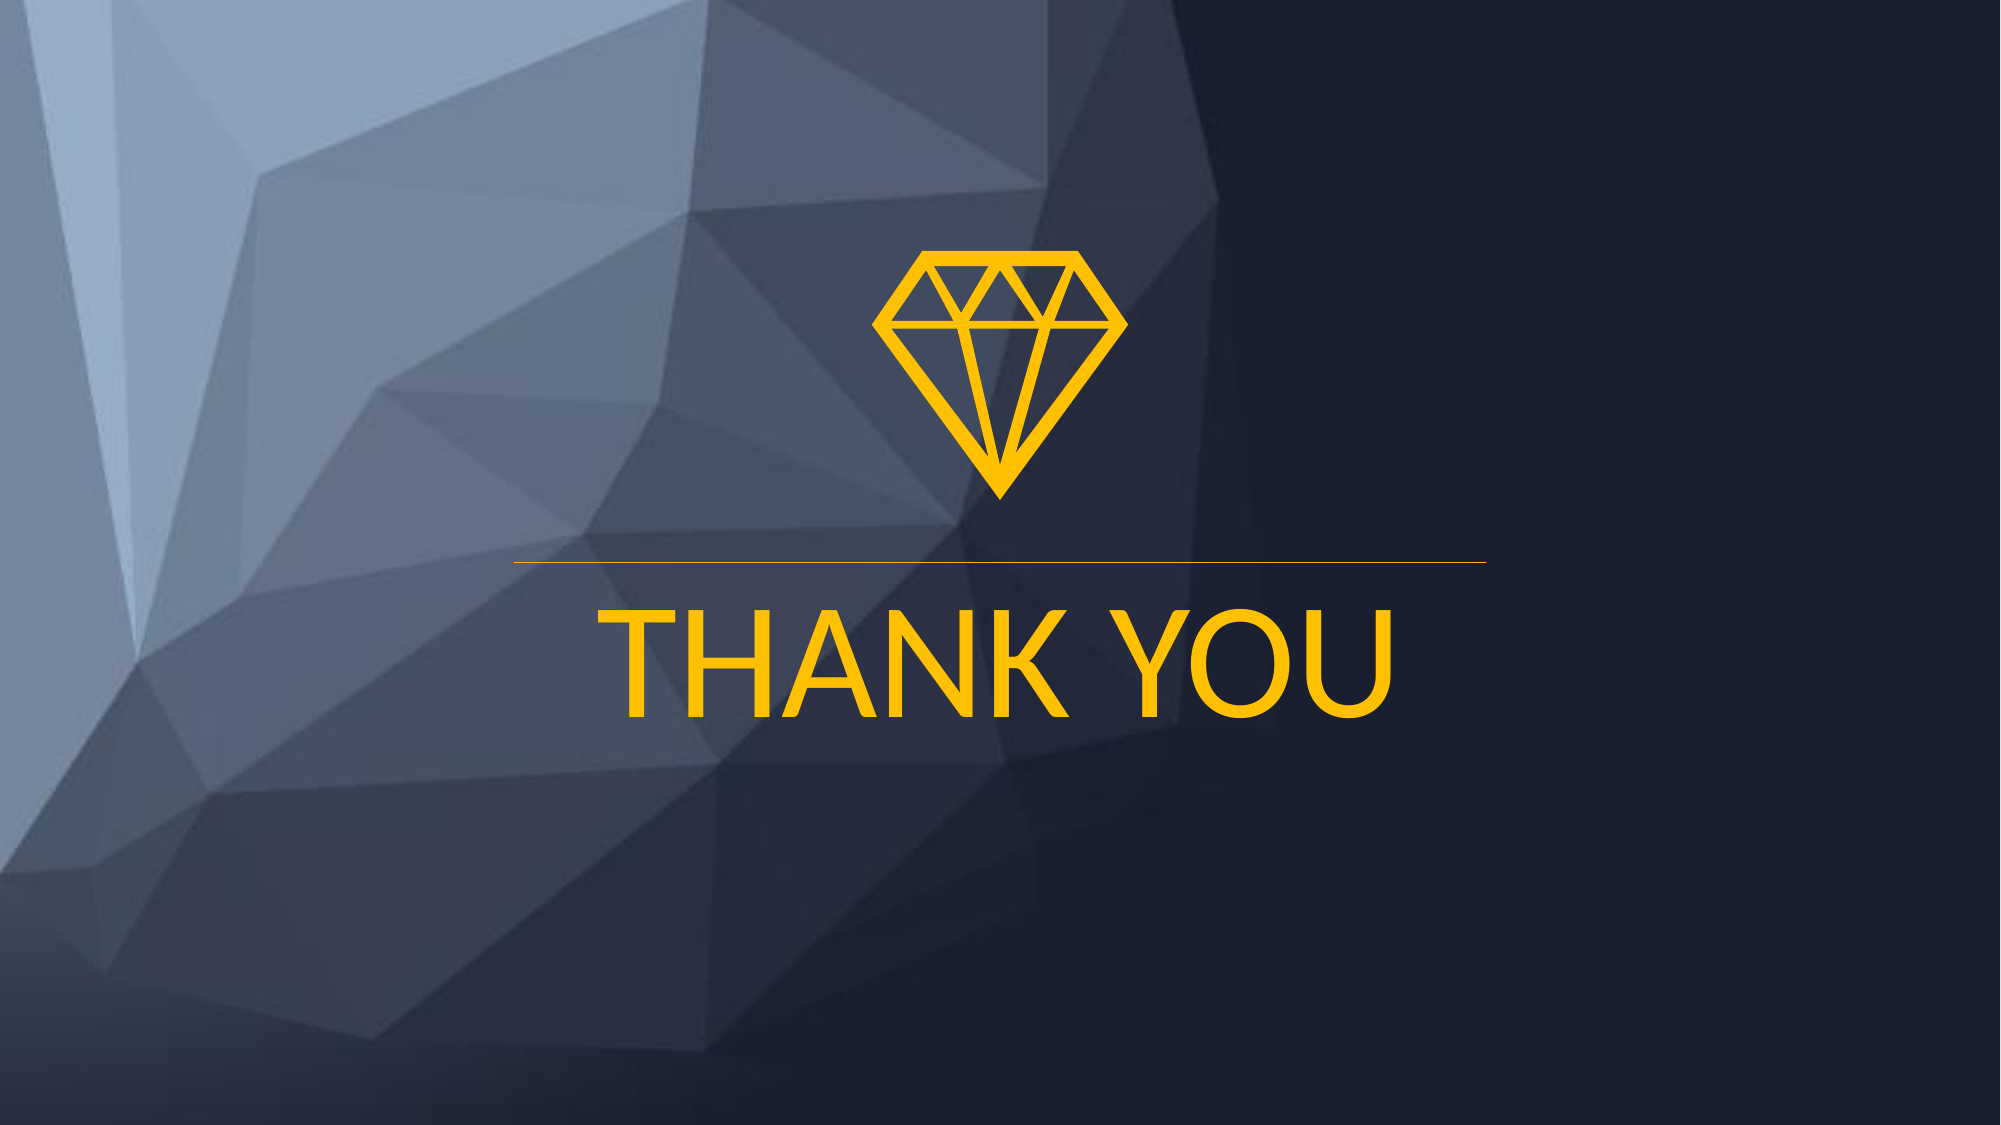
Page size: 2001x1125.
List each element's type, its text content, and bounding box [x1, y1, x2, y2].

title THANK YOU [137, 375, 1863, 761]
picture [0, 0, 2001, 1125]
